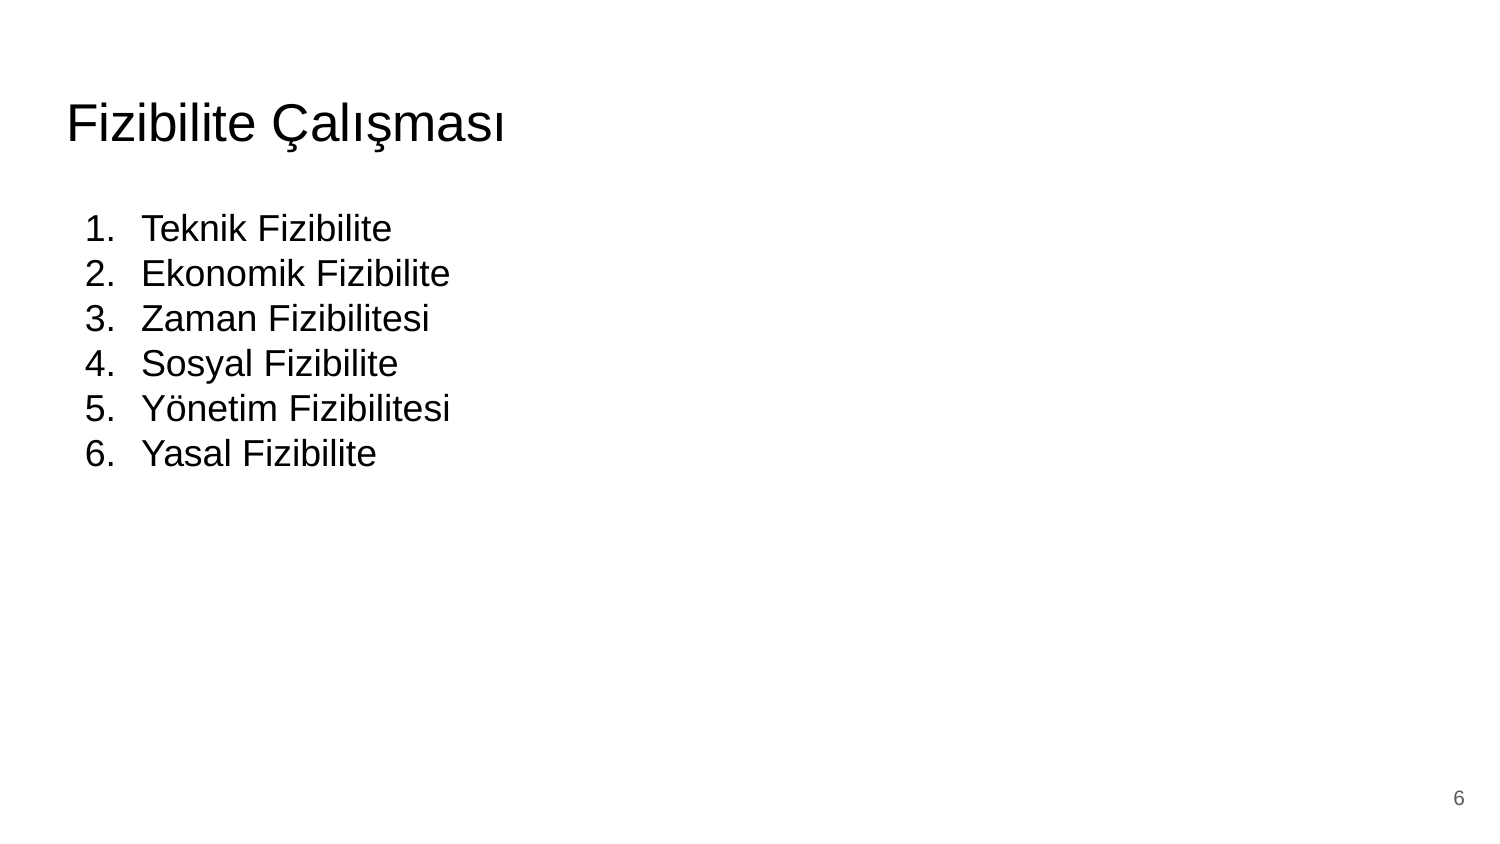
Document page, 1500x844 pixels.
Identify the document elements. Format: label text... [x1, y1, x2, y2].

list Teknik Fizibilite Ekonomik Fizibilite Zaman Fizibilitesi Sosyal Fizibilite Yönetim Fizibilitesi Yasal Fizibilite [51, 189, 1449, 750]
title Fizibilite Çalışması [51, 72, 1449, 167]
slide_number 6 [1389, 764, 1480, 830]
